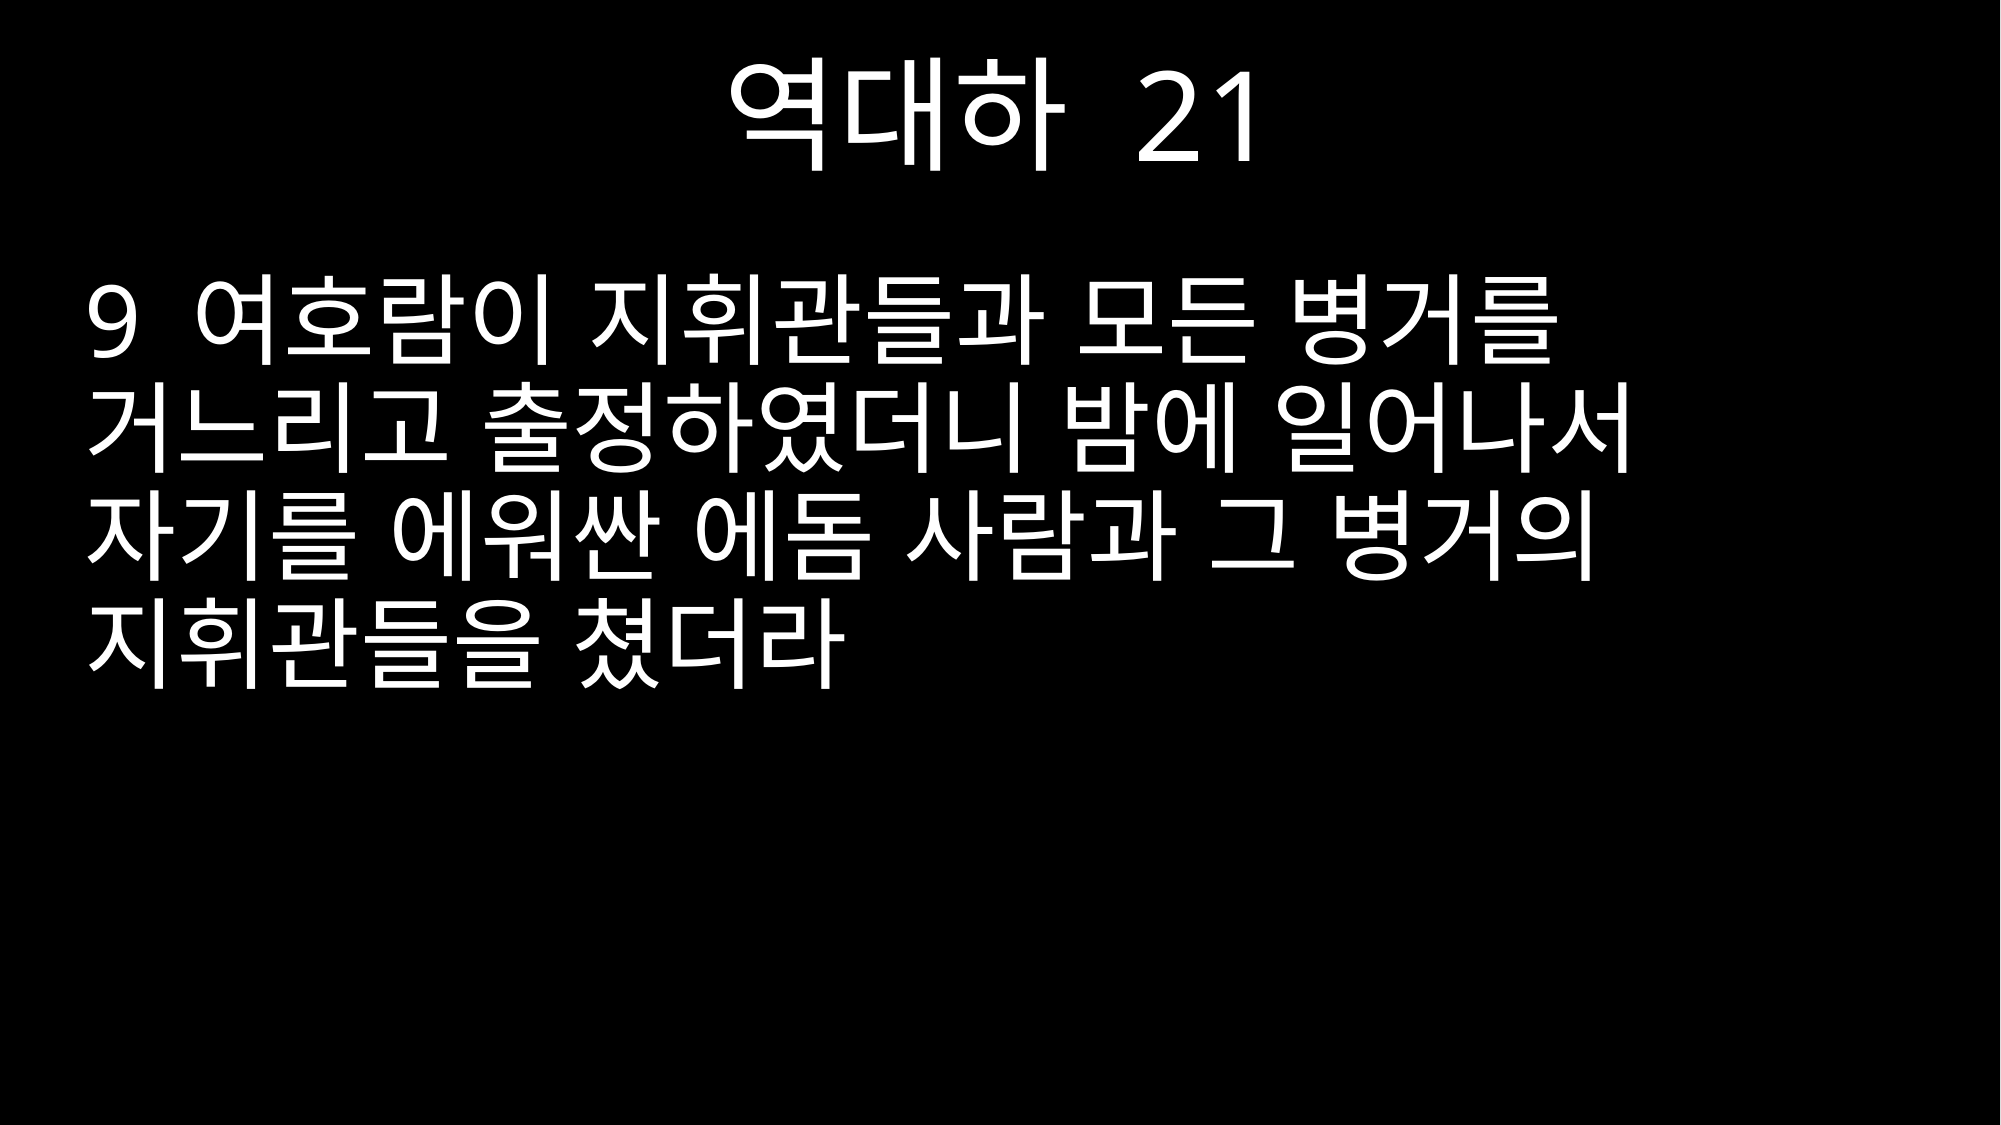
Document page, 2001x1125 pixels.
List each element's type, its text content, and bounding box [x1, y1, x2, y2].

picture [0, 0, 2001, 1125]
footer 역대하 21 [0, 32, 2000, 192]
list 9 여호람이 지휘관들과 모든 병거를 거느리고 출정하였더니 밤에 일어나서 자기를 에워싼 에돔 사람과 그 병거의 지휘관들을 쳤더라 [69, 263, 1953, 423]
